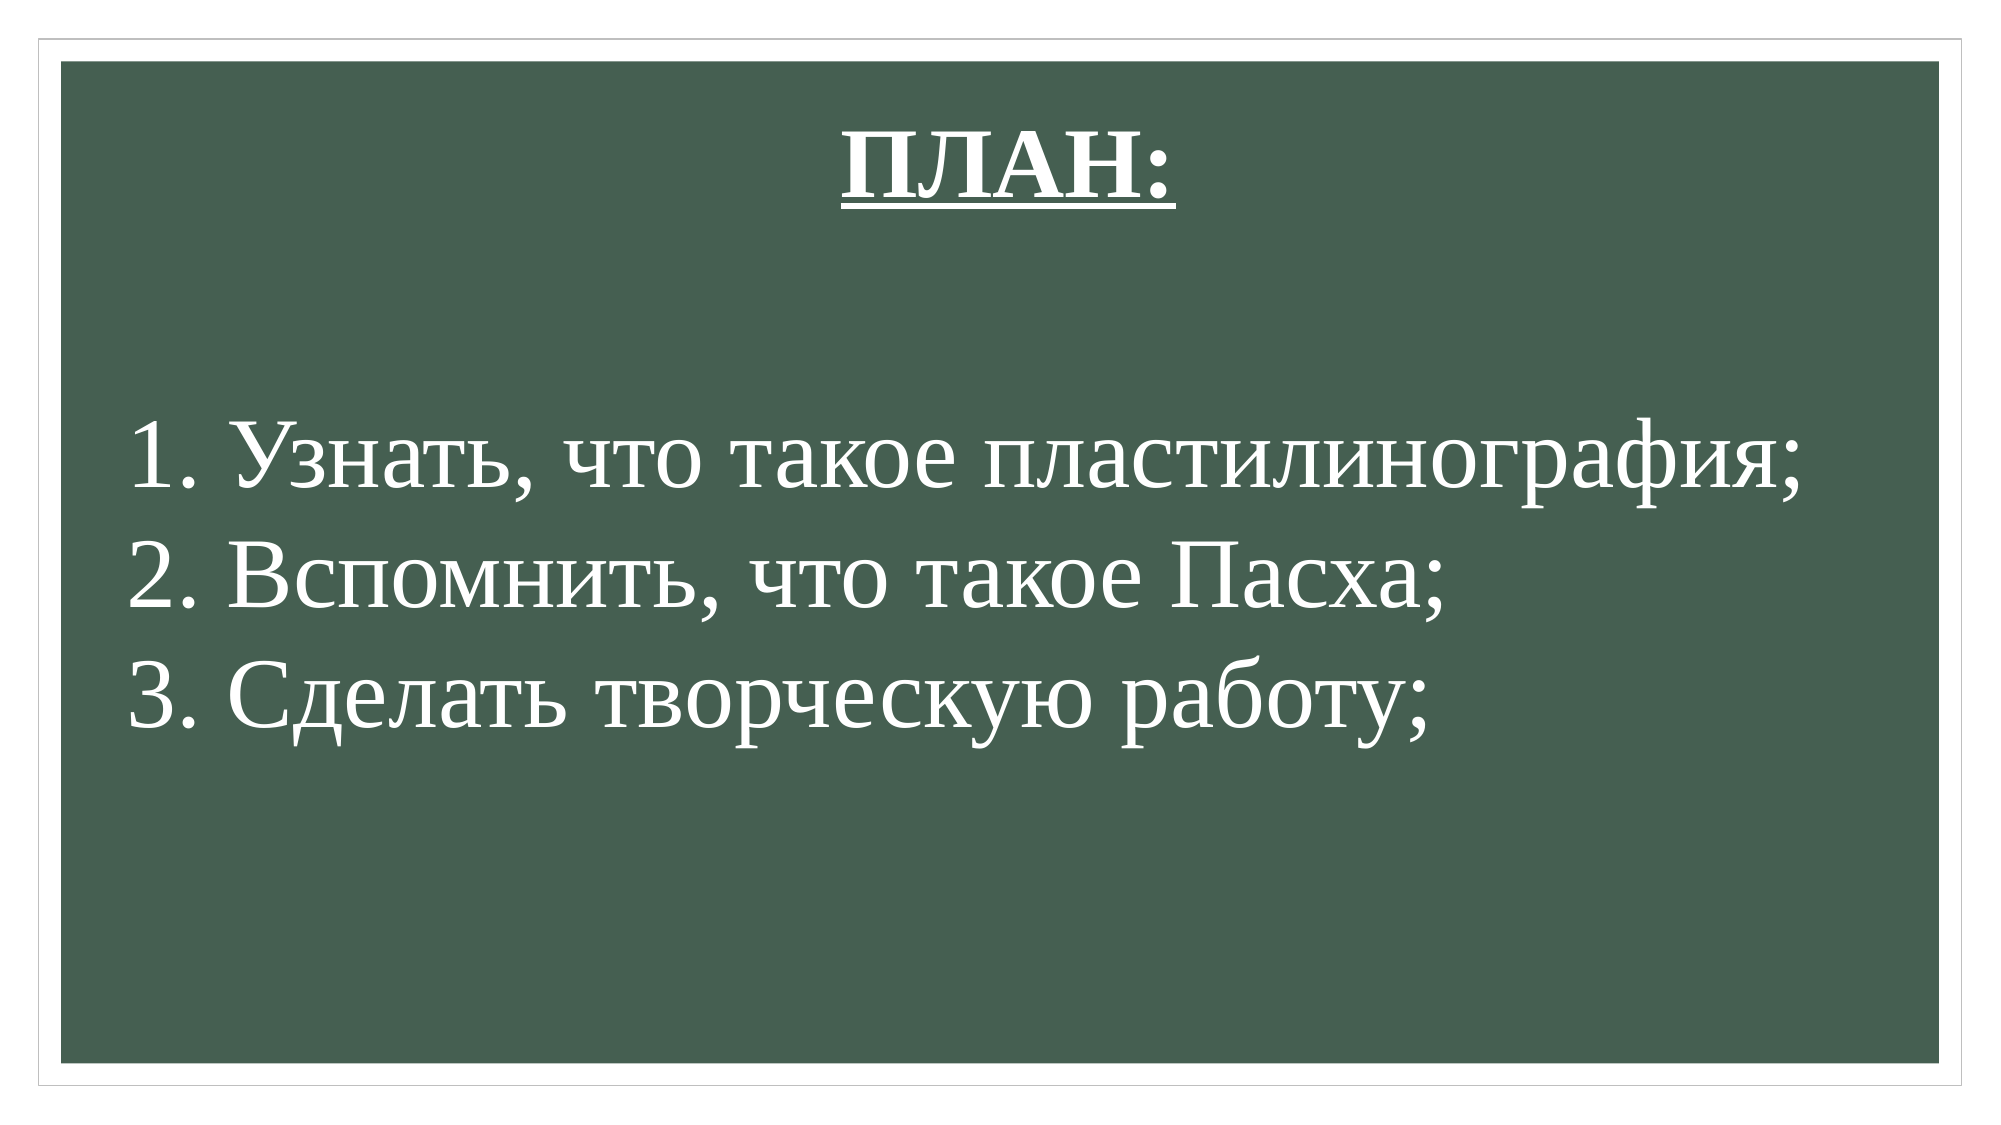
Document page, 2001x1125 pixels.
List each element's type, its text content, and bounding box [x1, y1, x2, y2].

text_box ПЛАН: [825, 90, 1206, 226]
text_box 1. Узнать, что такое пластилинография; 2. Вспомнить, что такое Пасха; 3. Сделать творческую работу; [111, 380, 1920, 755]
